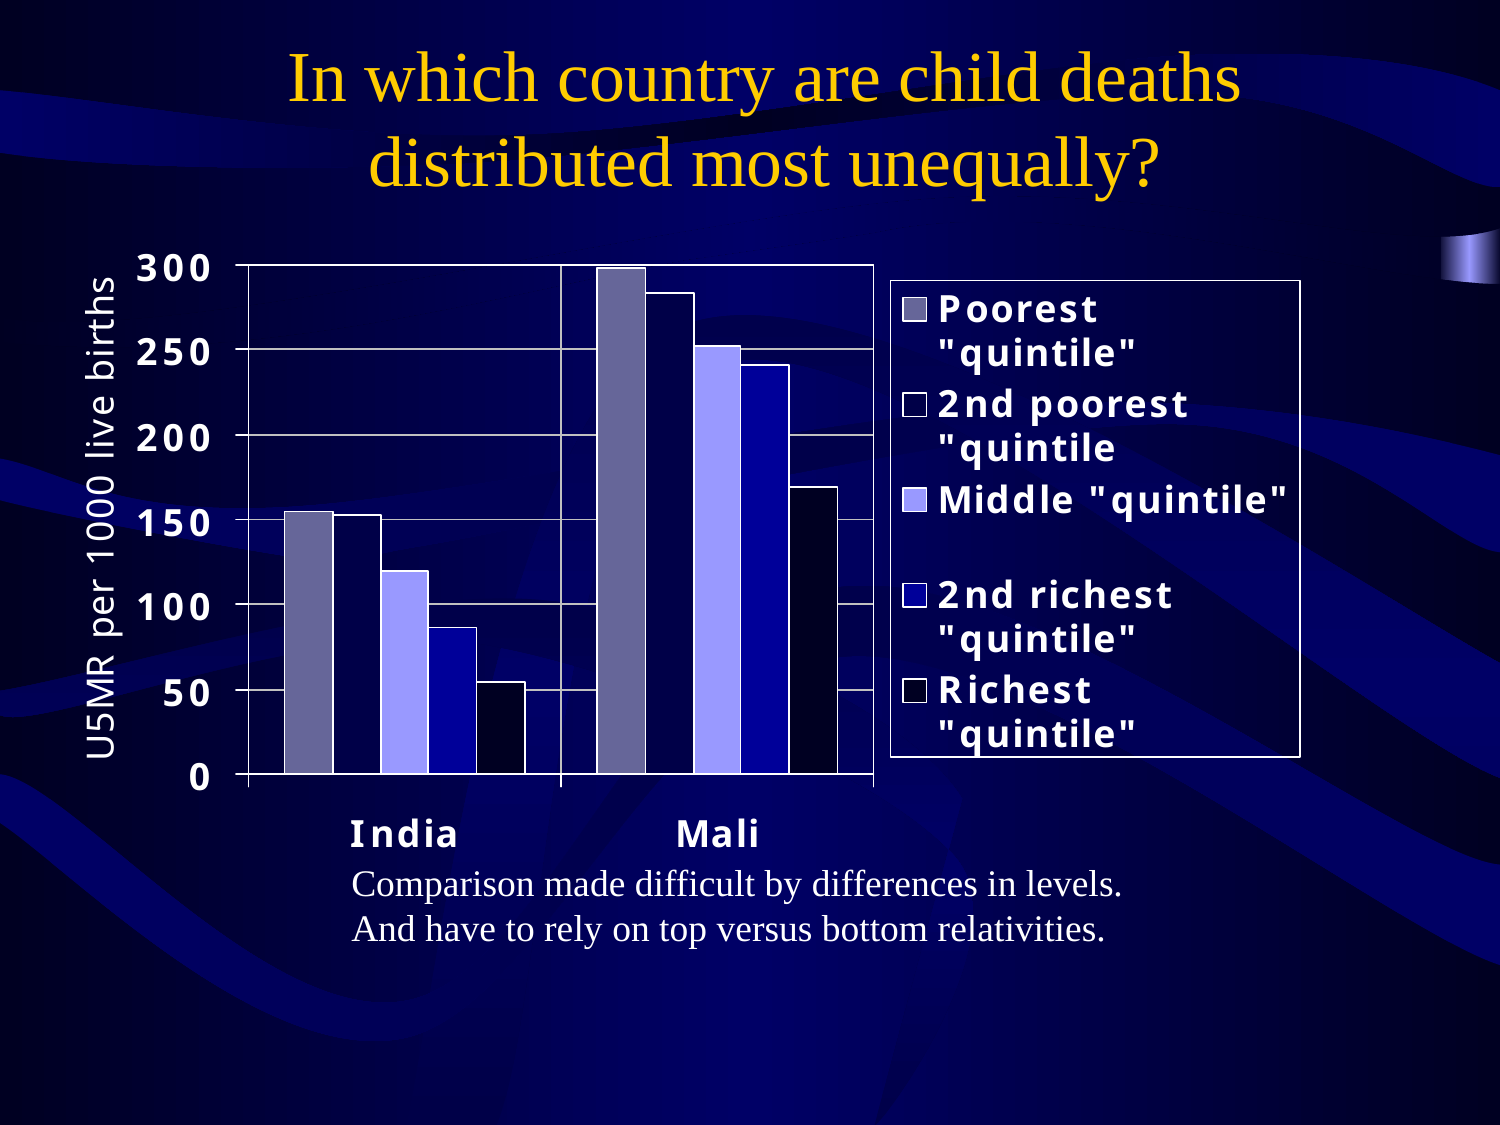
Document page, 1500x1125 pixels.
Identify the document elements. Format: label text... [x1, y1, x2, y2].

text_box Comparison made difficult by differences in levels. And have to rely on top versus bottom relativities. [336, 893, 1139, 957]
title In which country are child deaths distributed most unequally? [127, 21, 1403, 210]
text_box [40, 209, 1316, 886]
